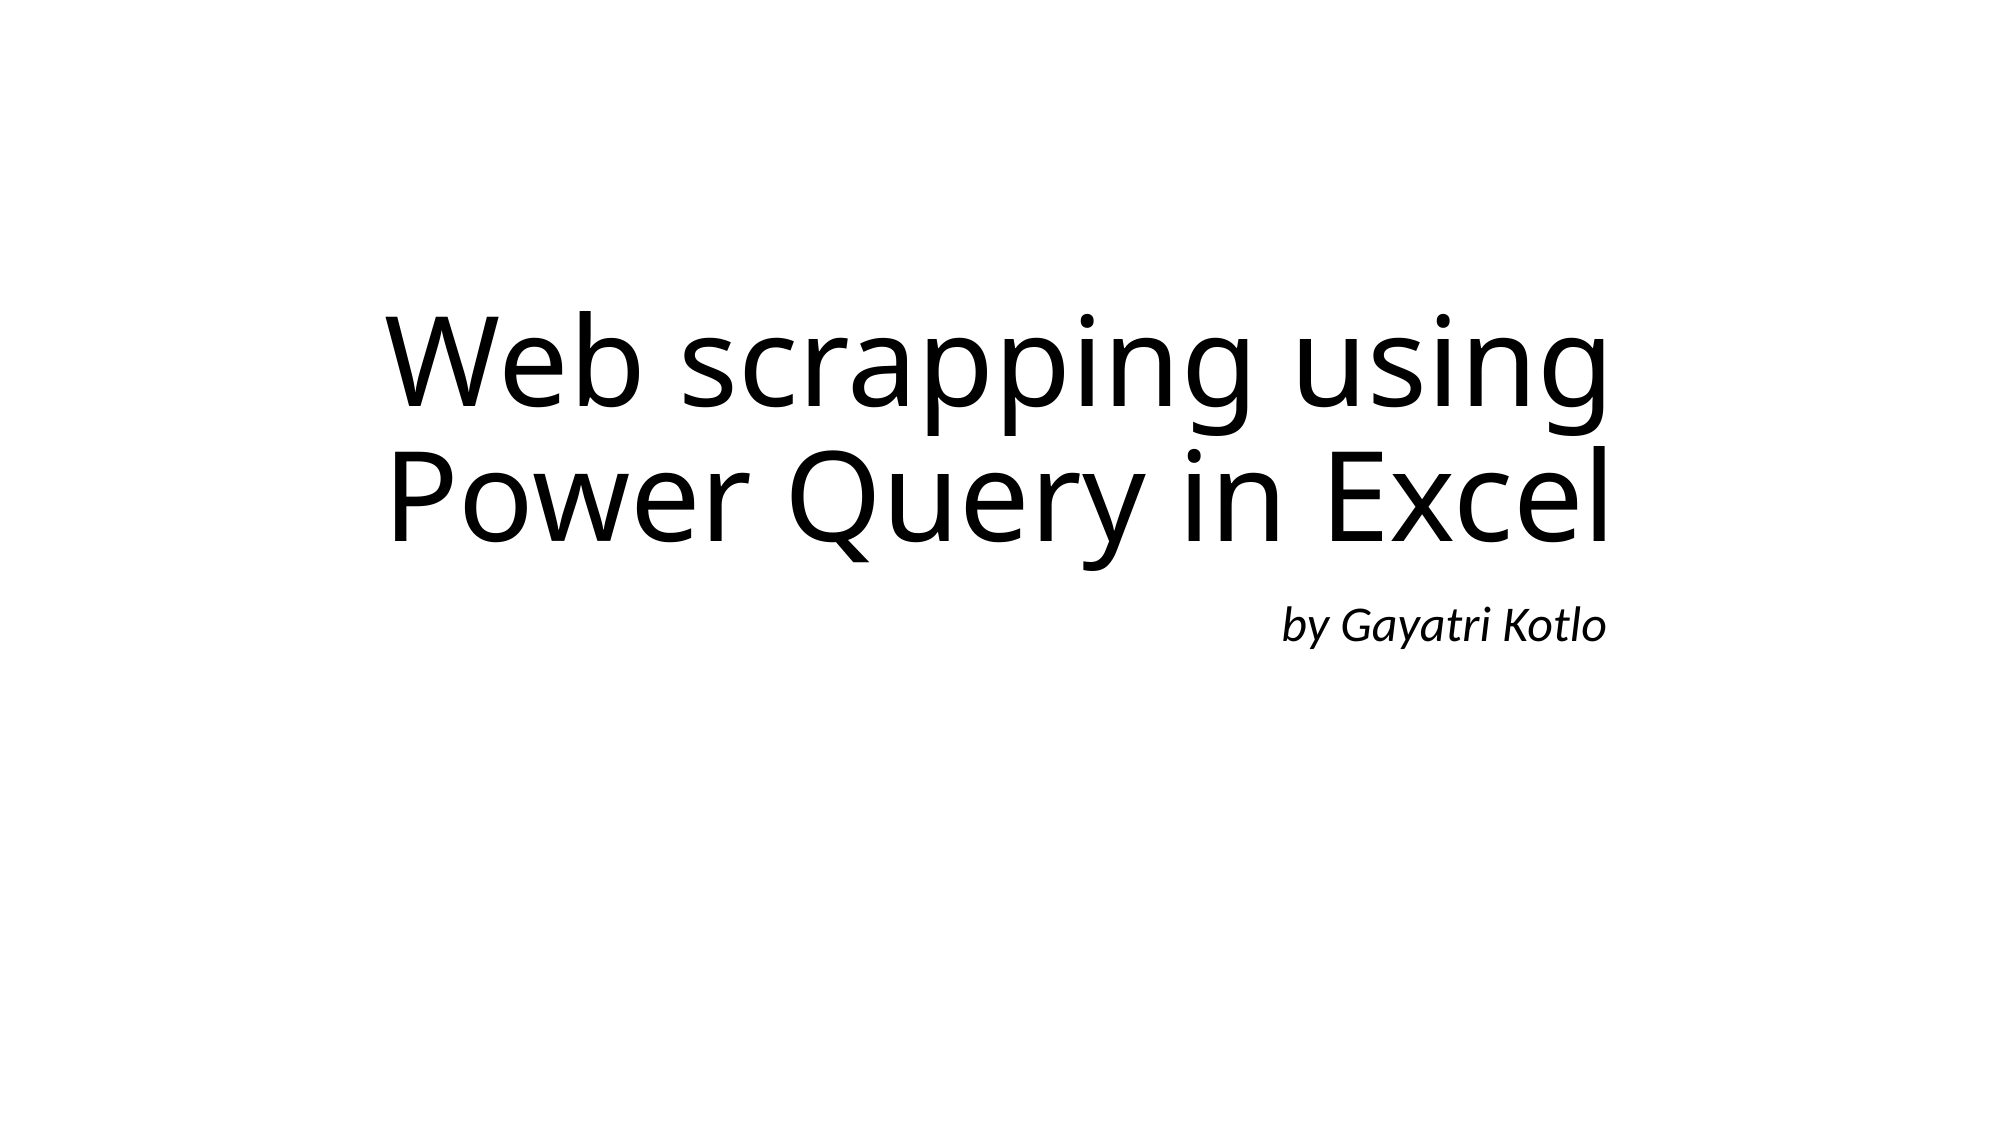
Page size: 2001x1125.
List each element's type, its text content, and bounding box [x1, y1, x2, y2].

title Web scrapping using Power Query in Excel [249, 184, 1750, 576]
subtitle by Gayatri Kotlo [249, 590, 1750, 863]
